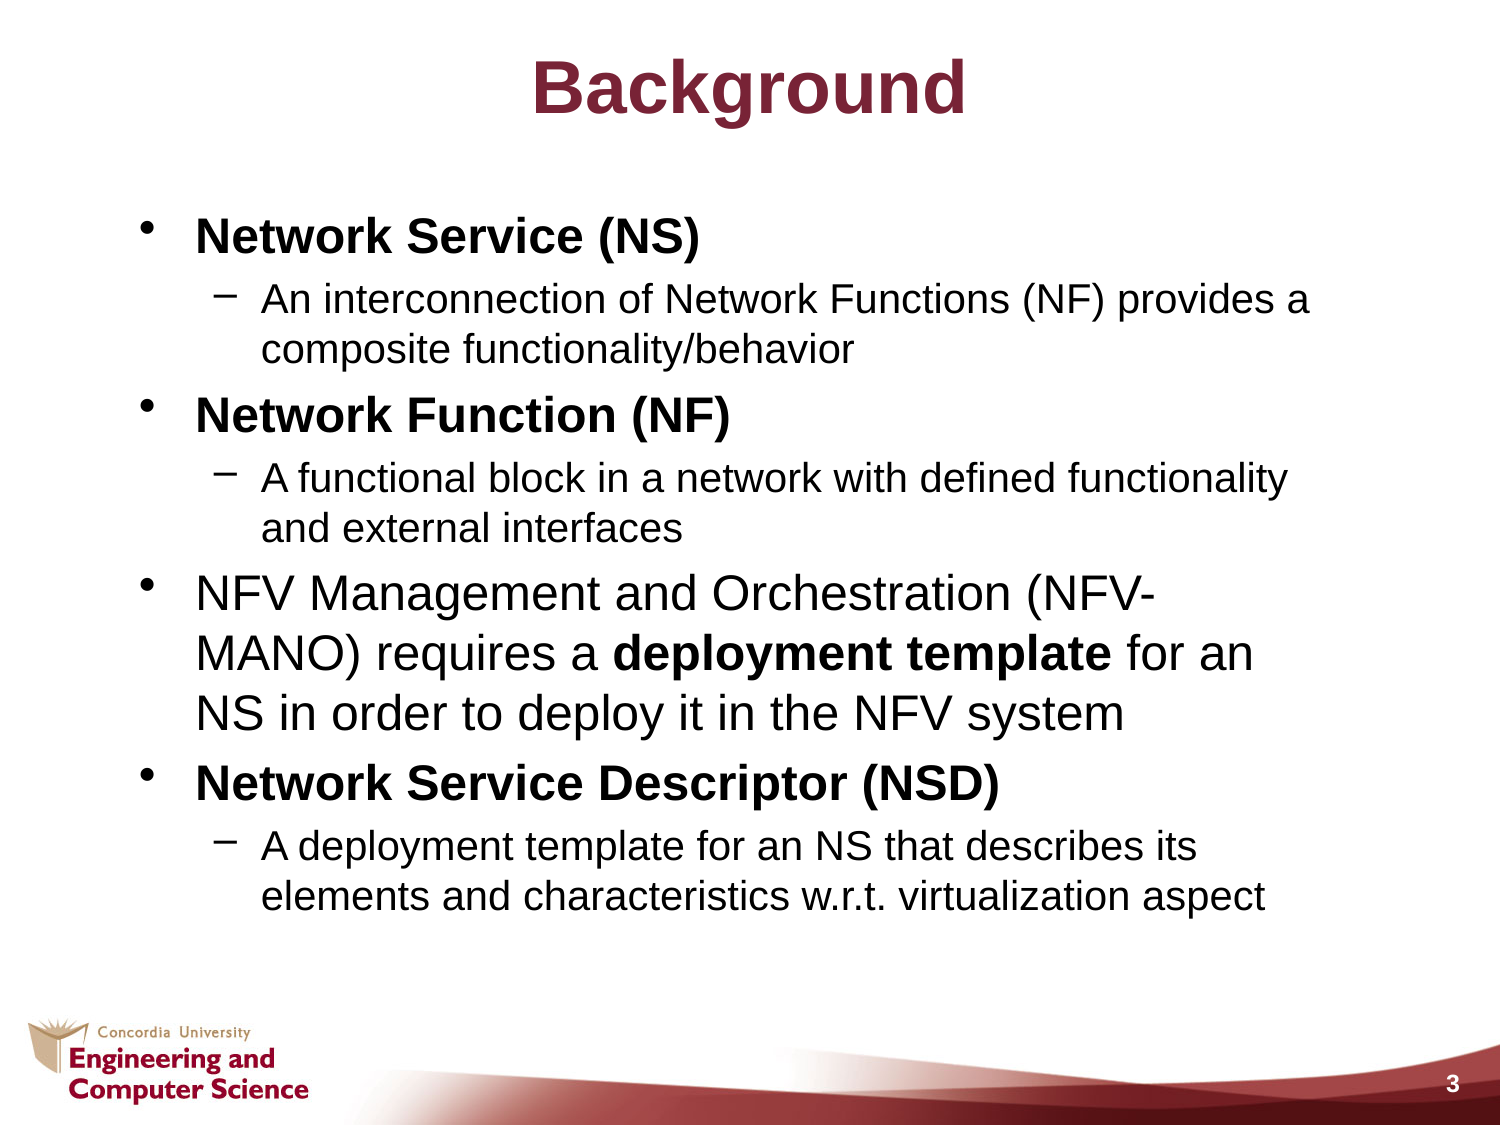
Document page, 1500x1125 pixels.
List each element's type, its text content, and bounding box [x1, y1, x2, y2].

title Background [112, 30, 1388, 150]
picture [0, 0, 1500, 1125]
slide_number 3 [1387, 1052, 1475, 1113]
list Network Service (NS) An interconnection of Network Functions (NF) provides a composite functionality/behavior Network Function (NF) A functional block in a network with defined functionality and external interfaces NFV Management and Orchestration (NFV-MANO) requires a deployment template for an NS in order to deploy it in the NFV system Network Service Descriptor (NSD) A deployment template for an NS that describes its elements and characteristics w.r.t. virtualization aspect [123, 196, 1335, 988]
